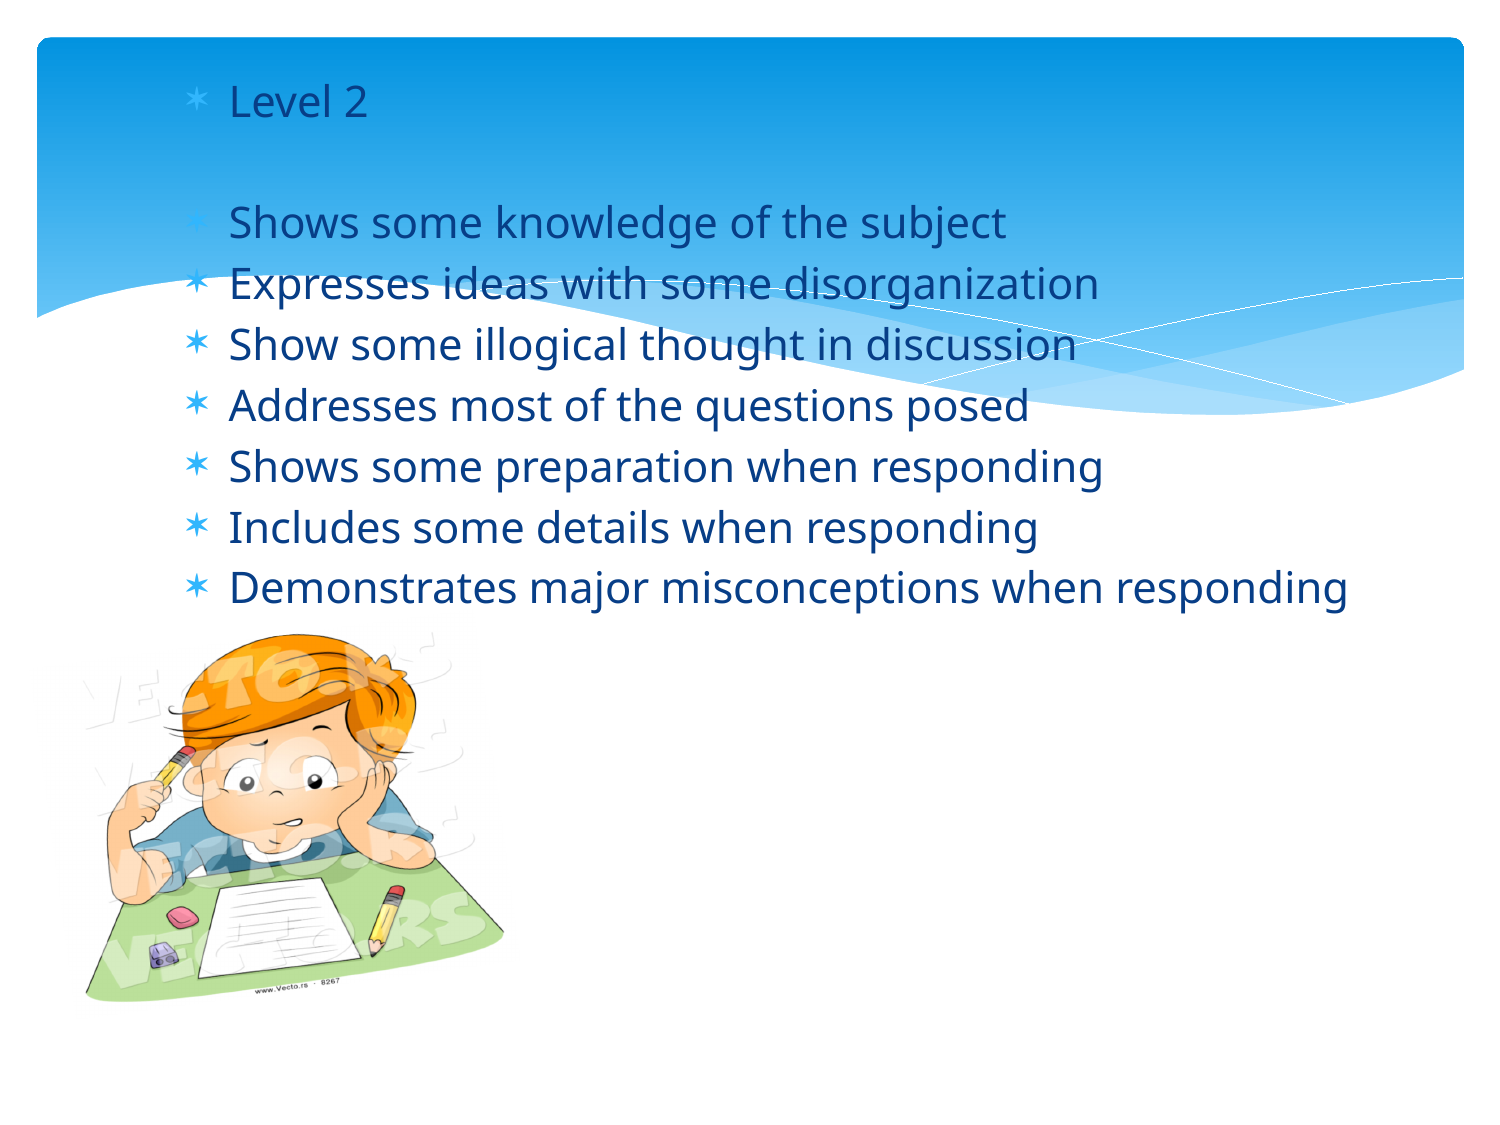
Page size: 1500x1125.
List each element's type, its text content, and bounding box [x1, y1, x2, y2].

list Level 2 Shows some knowledge of the subject Expresses ideas with some disorganization Show some illogical thought in discussion Addresses most of the questions posed Shows some preparation when responding Includes some details when responding Demonstrates major misconceptions when responding [171, 66, 1387, 633]
picture [30, 610, 519, 1019]
